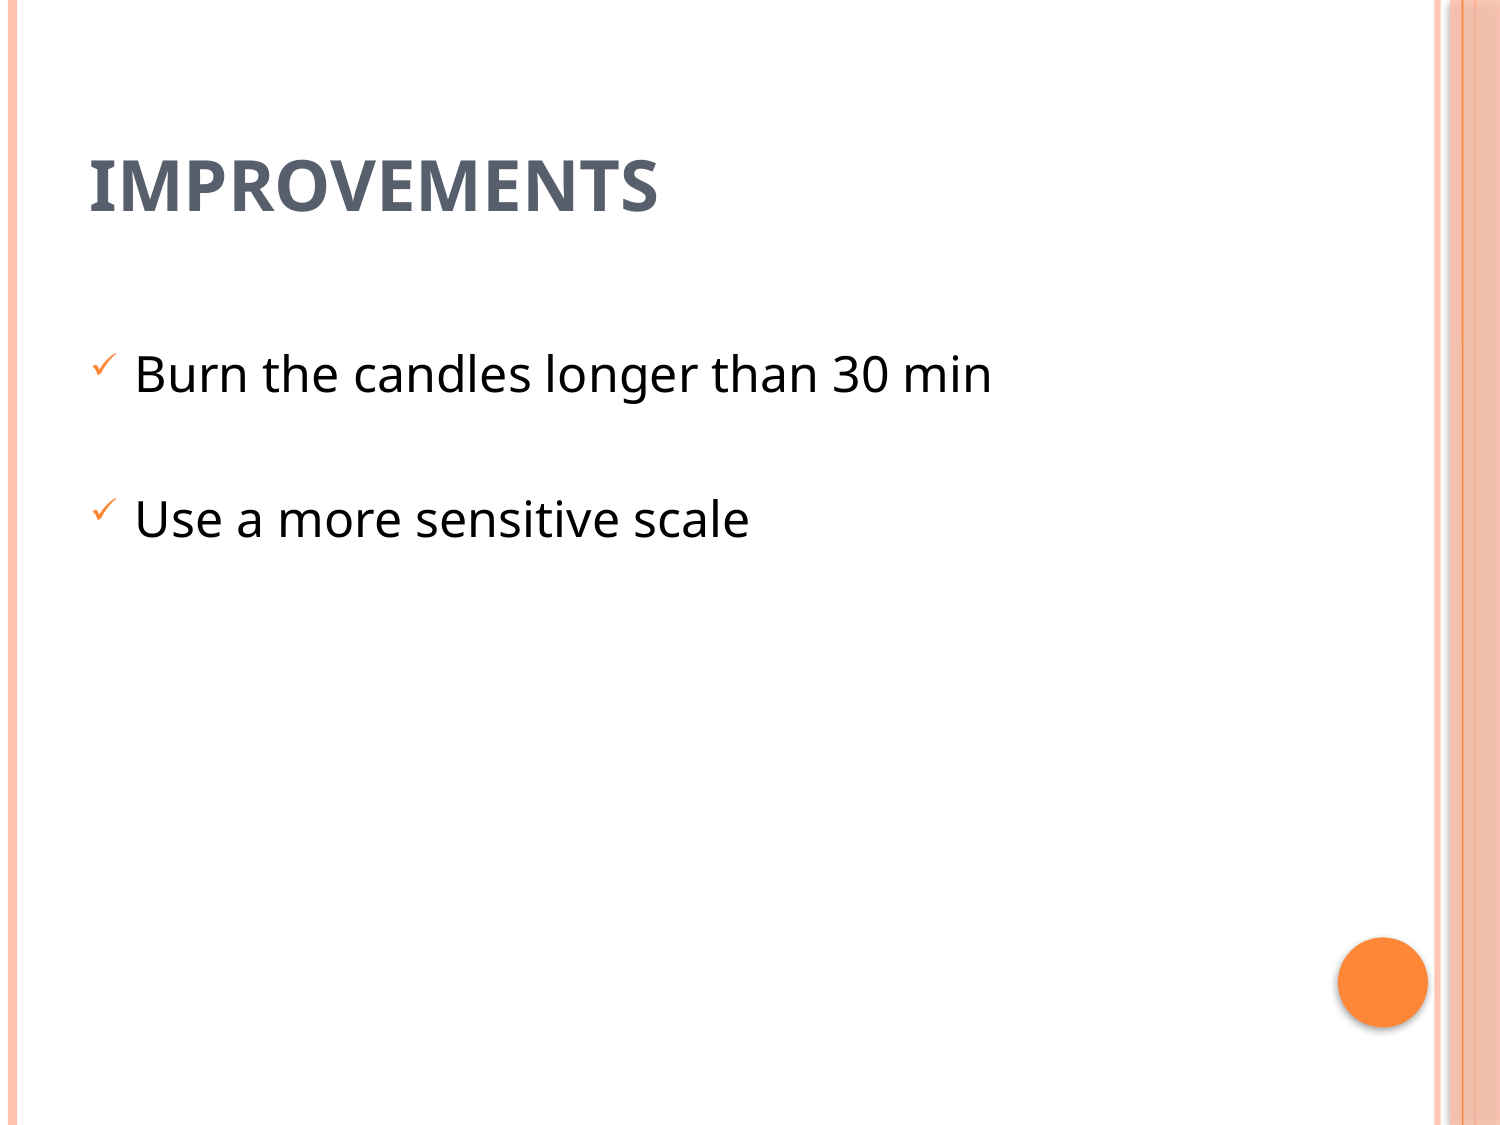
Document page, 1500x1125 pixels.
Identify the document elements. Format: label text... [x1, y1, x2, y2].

title Improvements [75, 45, 1300, 233]
list Burn the candles longer than 30 min Use a more sensitive scale [75, 262, 1300, 1062]
